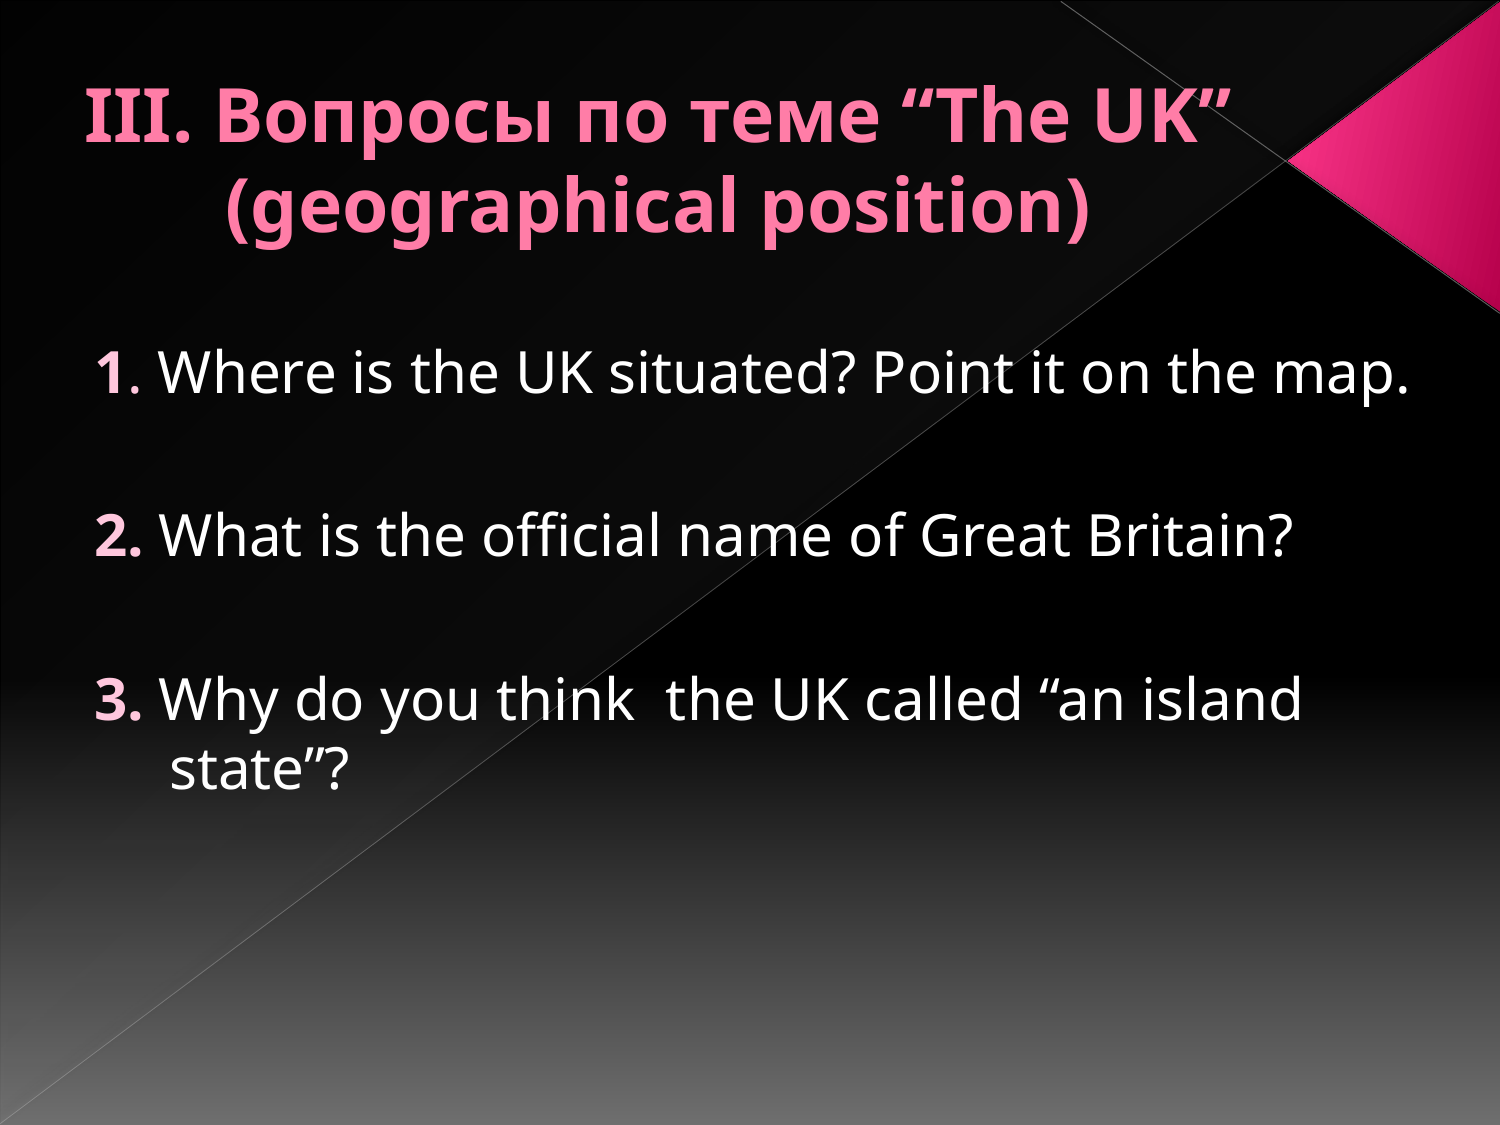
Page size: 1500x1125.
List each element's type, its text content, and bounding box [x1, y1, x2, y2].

list 1. Where is the UK situated? Point it on the map. 2. What is the official name of Great Britain? 3. Why do you think the UK called “an island state”? [70, 328, 1426, 961]
title III. Вопросы по теме “The UK” (geographical position) [62, 44, 1254, 270]
